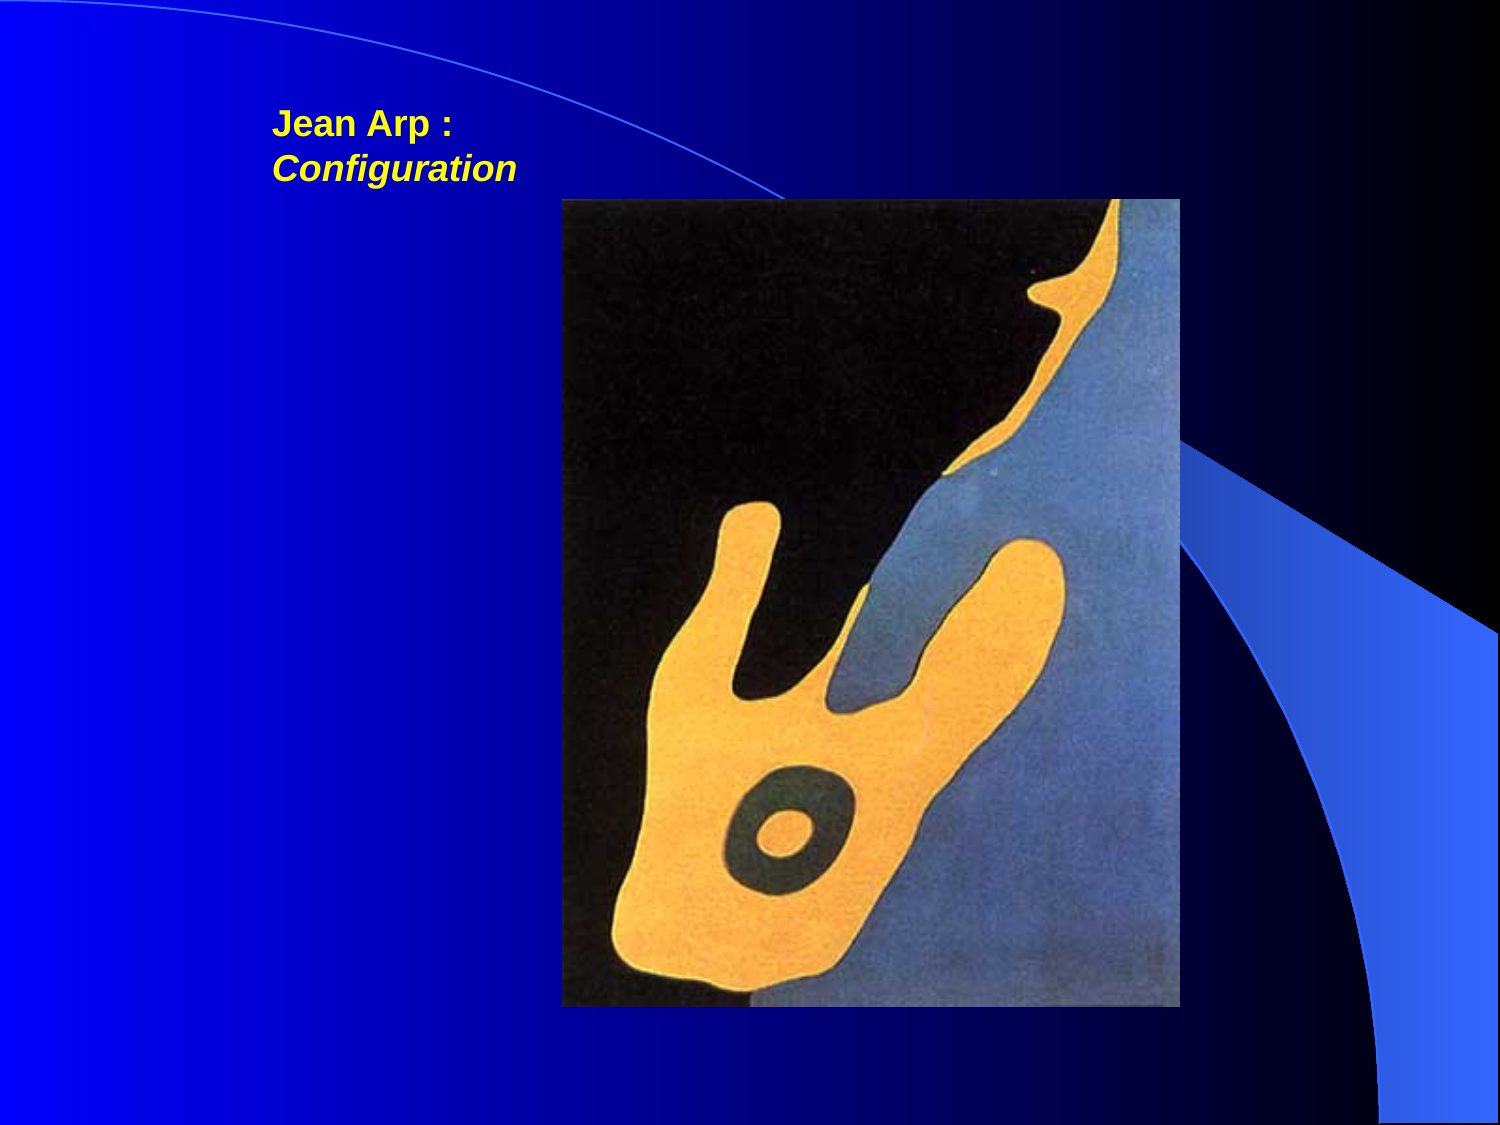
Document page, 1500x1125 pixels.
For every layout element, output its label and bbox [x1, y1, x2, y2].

text_box [62, 62, 538, 226]
picture [562, 199, 1180, 1007]
